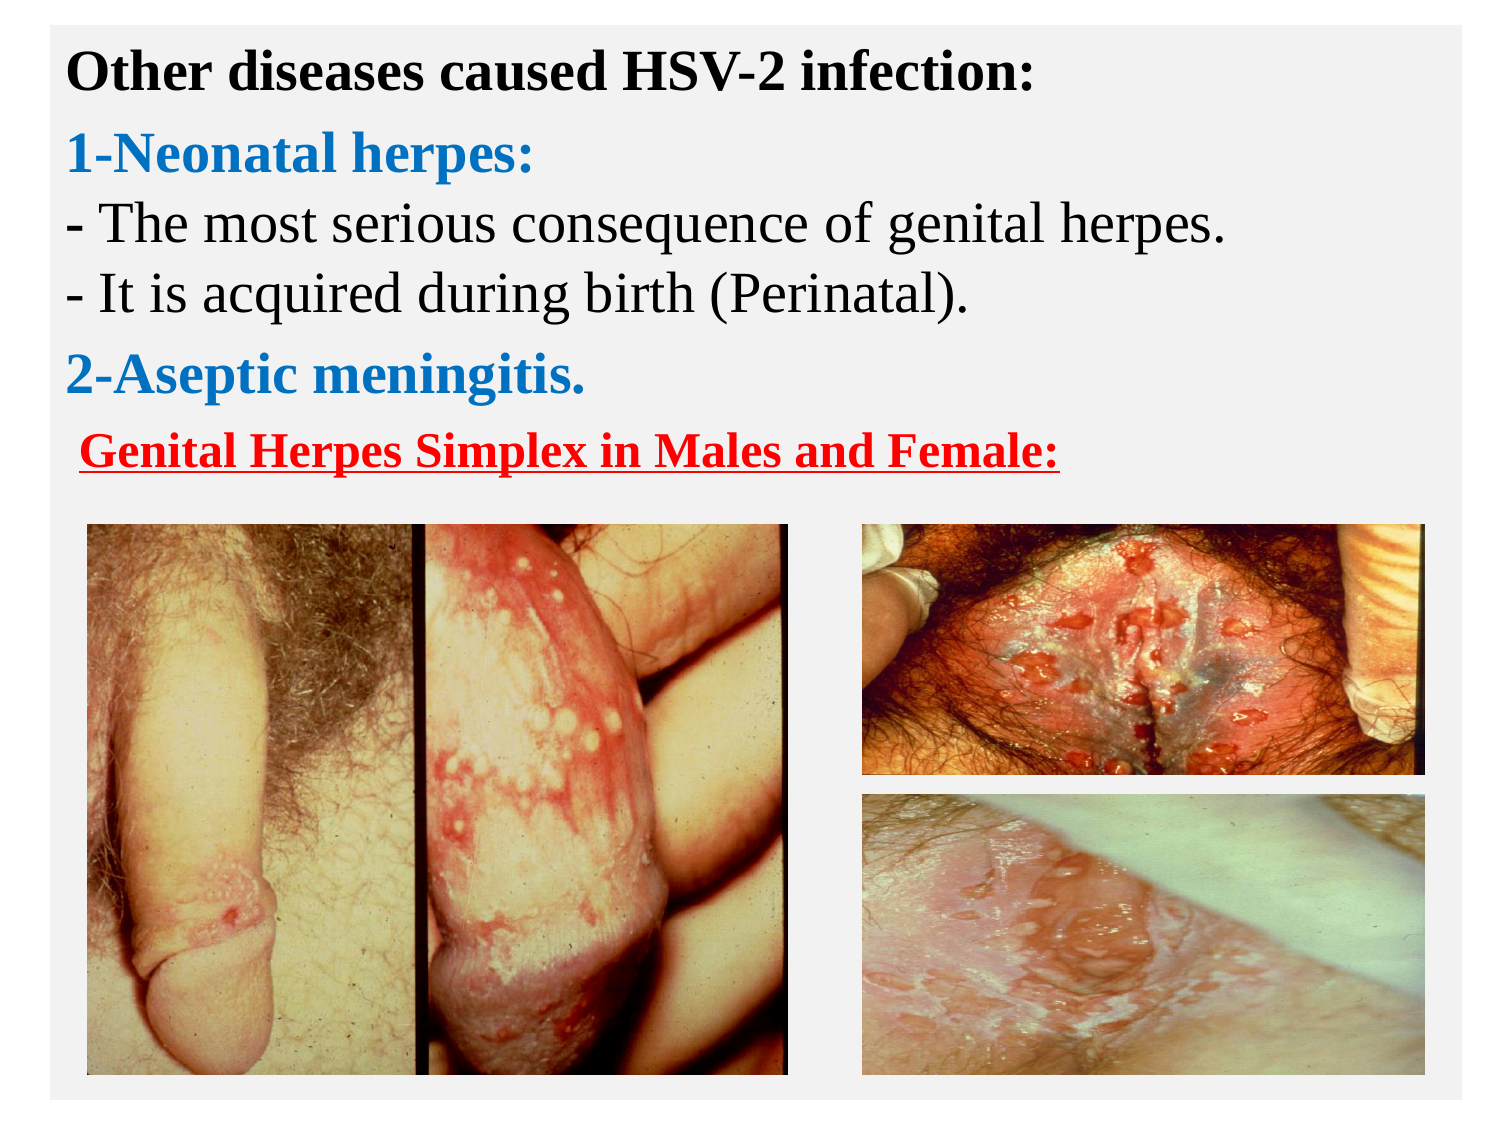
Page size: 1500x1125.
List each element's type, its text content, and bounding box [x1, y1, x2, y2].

picture [862, 524, 1426, 776]
picture [87, 524, 788, 1076]
picture [862, 794, 1426, 1076]
subtitle Other diseases caused HSV-2 infection: 1-Neonatal herpes: - The most serious consequence of genital herpes. - It is acquired during birth (Perinatal). 2-Aseptic meningitis. Genital Herpes Simplex in Males and Female: [50, 24, 1463, 1100]
